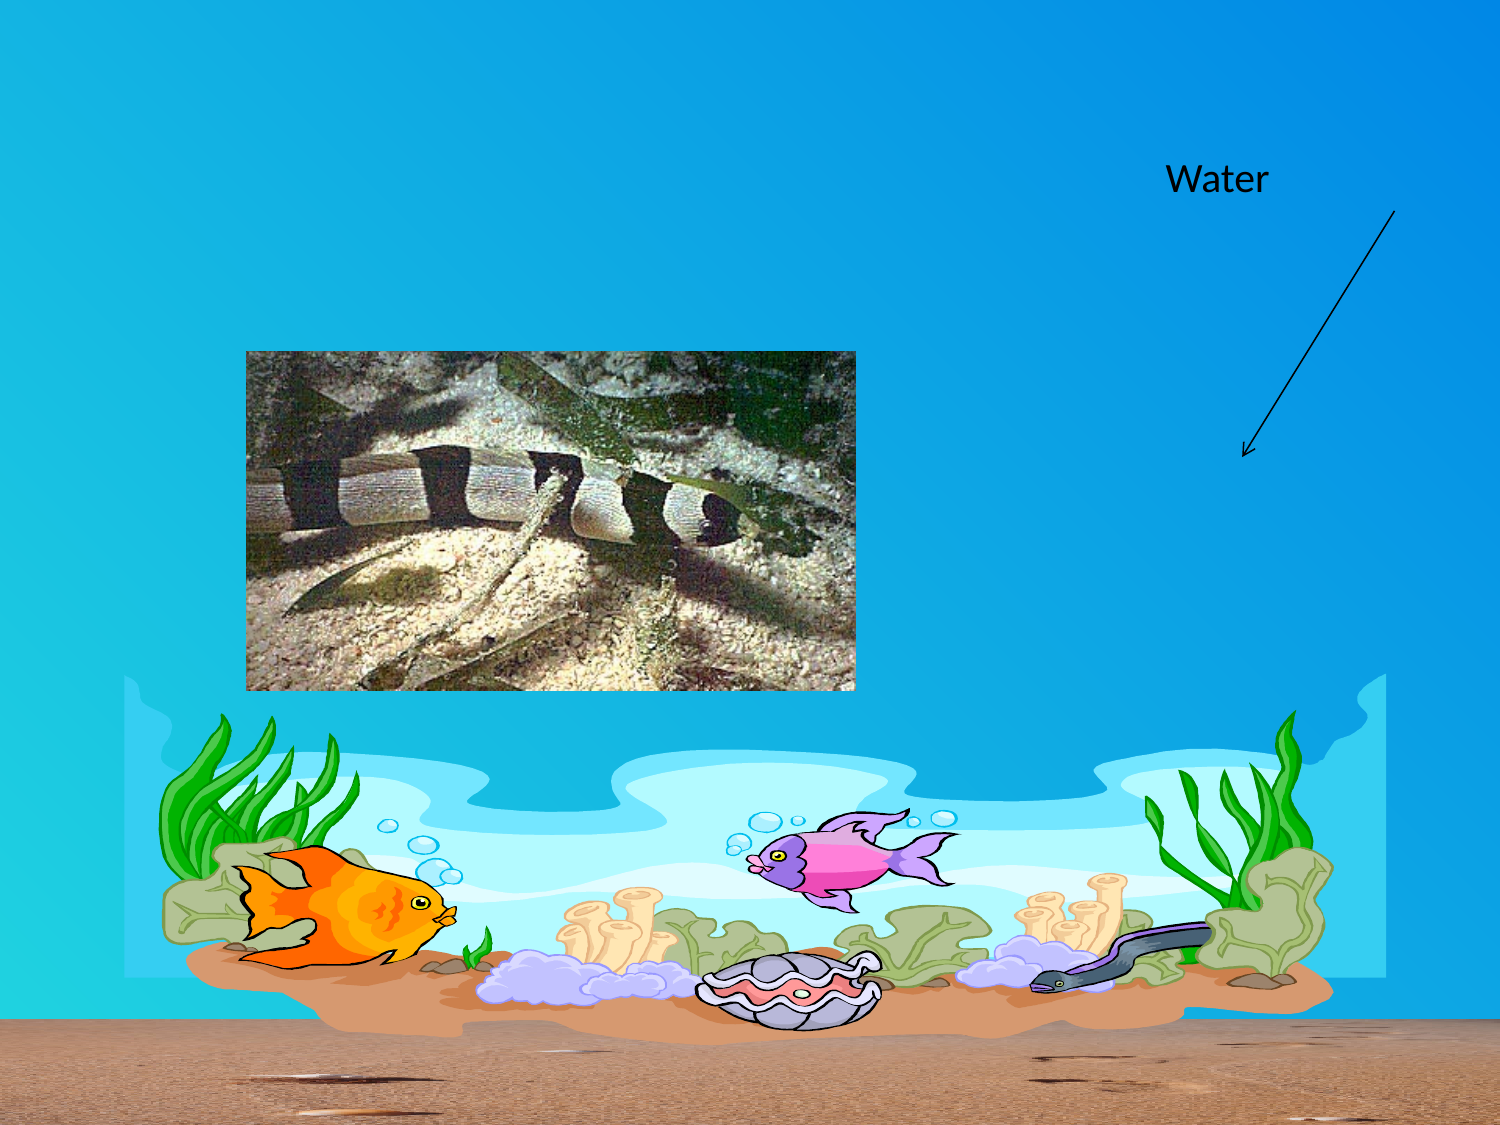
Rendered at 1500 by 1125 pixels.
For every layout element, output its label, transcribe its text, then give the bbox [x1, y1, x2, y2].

title Water [773, 58, 1500, 293]
picture [0, 0, 1500, 1125]
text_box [1195, 257, 1442, 411]
